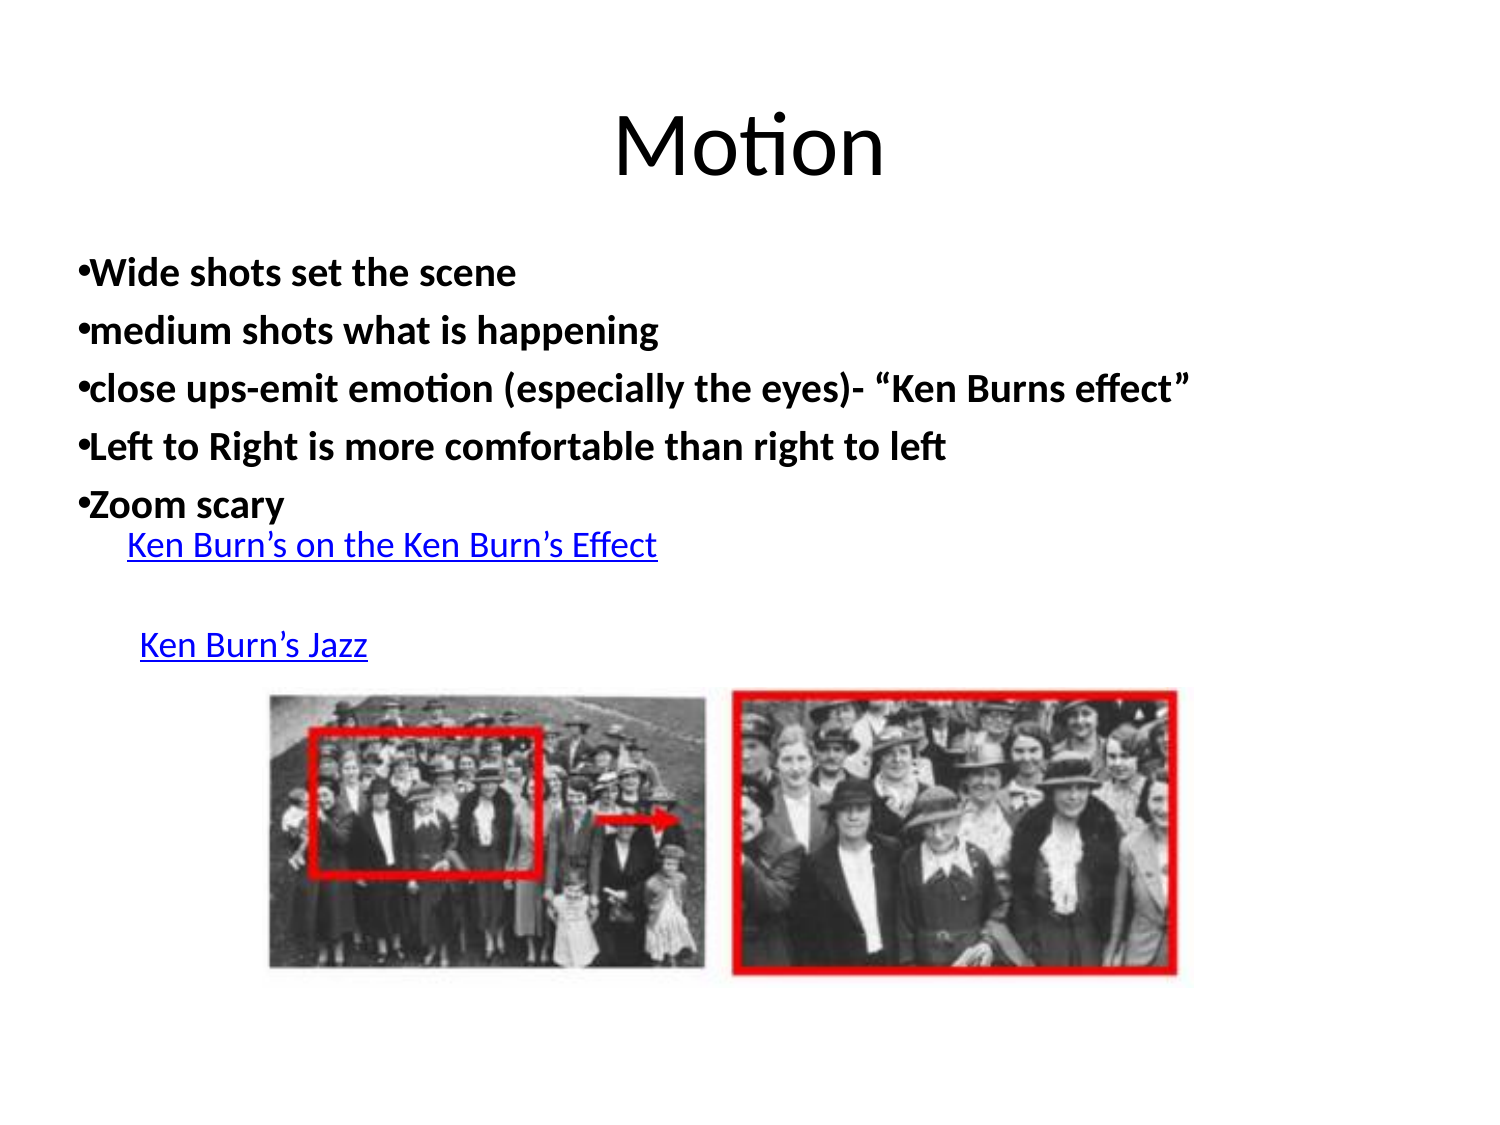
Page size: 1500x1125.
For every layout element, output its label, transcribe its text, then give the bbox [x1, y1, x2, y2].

text_box Ken Burn’s on the Ken Burn’s Effect [112, 512, 1088, 573]
text_box Ken Burn’s Jazz [125, 612, 925, 673]
list Wide shots set the scene medium shots what is happening close ups-emit emotion (especially the eyes)- “Ken Burns effect” Left to Right is more comfortable than right to left Zoom scary [62, 237, 1413, 538]
picture [262, 687, 1194, 988]
title Motion [75, 45, 1425, 233]
